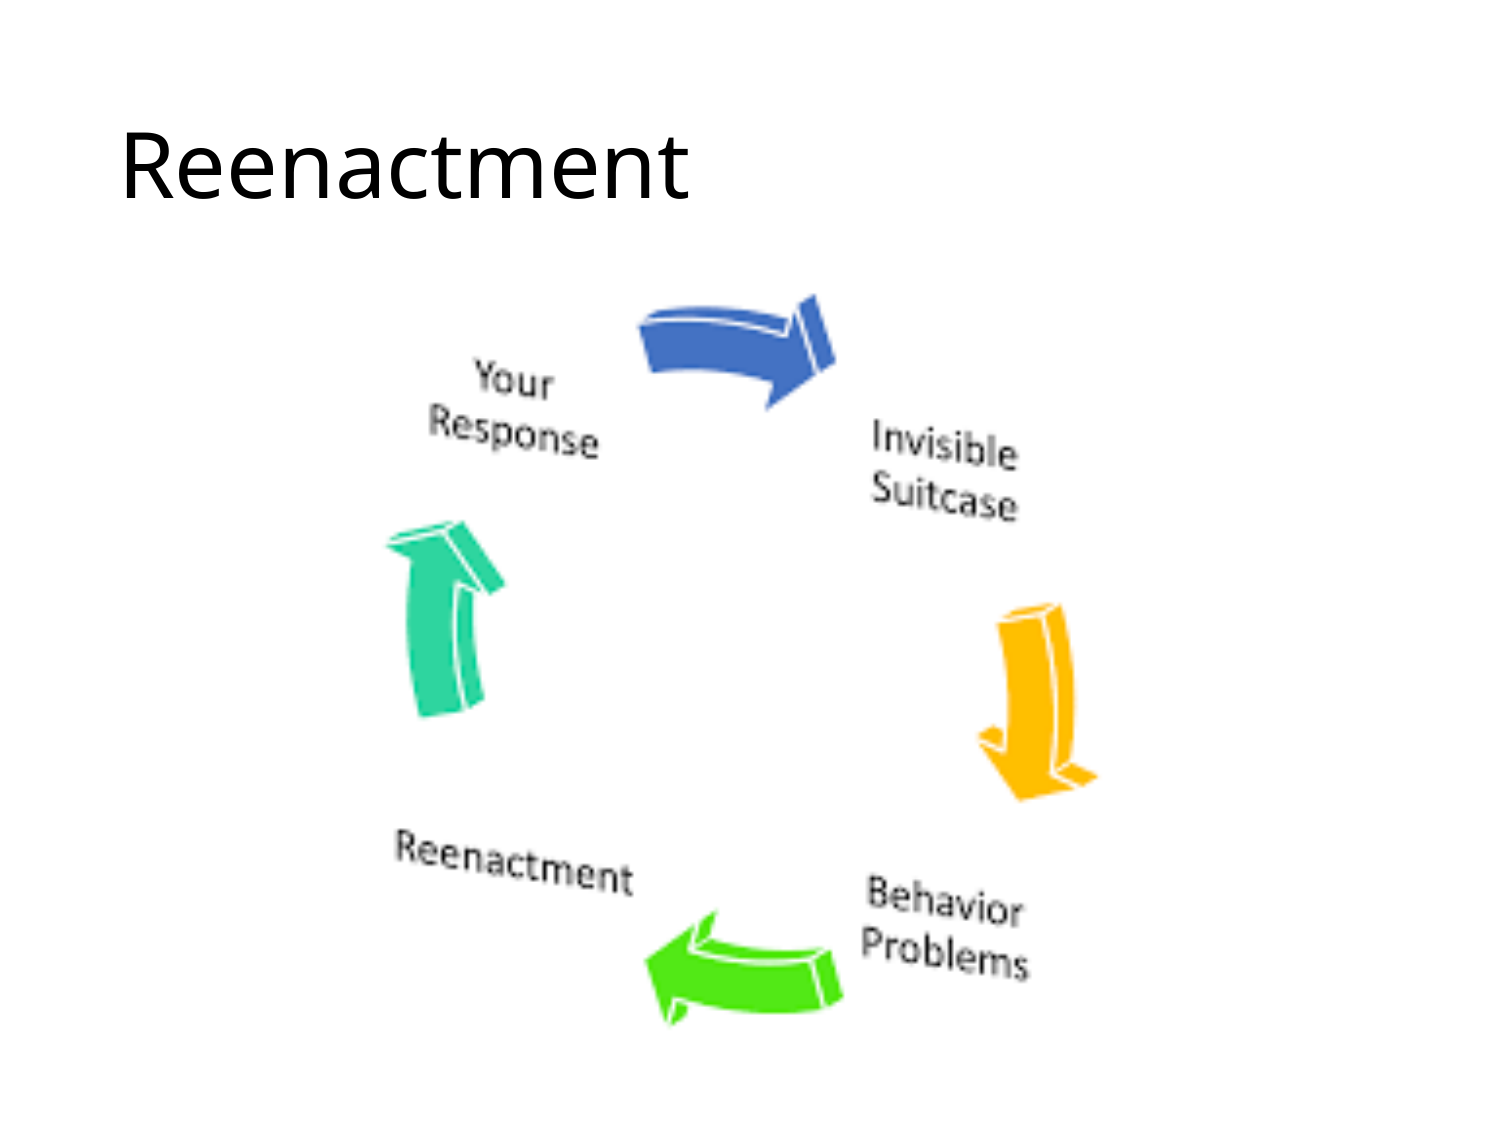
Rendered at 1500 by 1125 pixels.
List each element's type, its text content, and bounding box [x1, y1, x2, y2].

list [274, 249, 1188, 1089]
title Reenactment [103, 59, 1397, 278]
